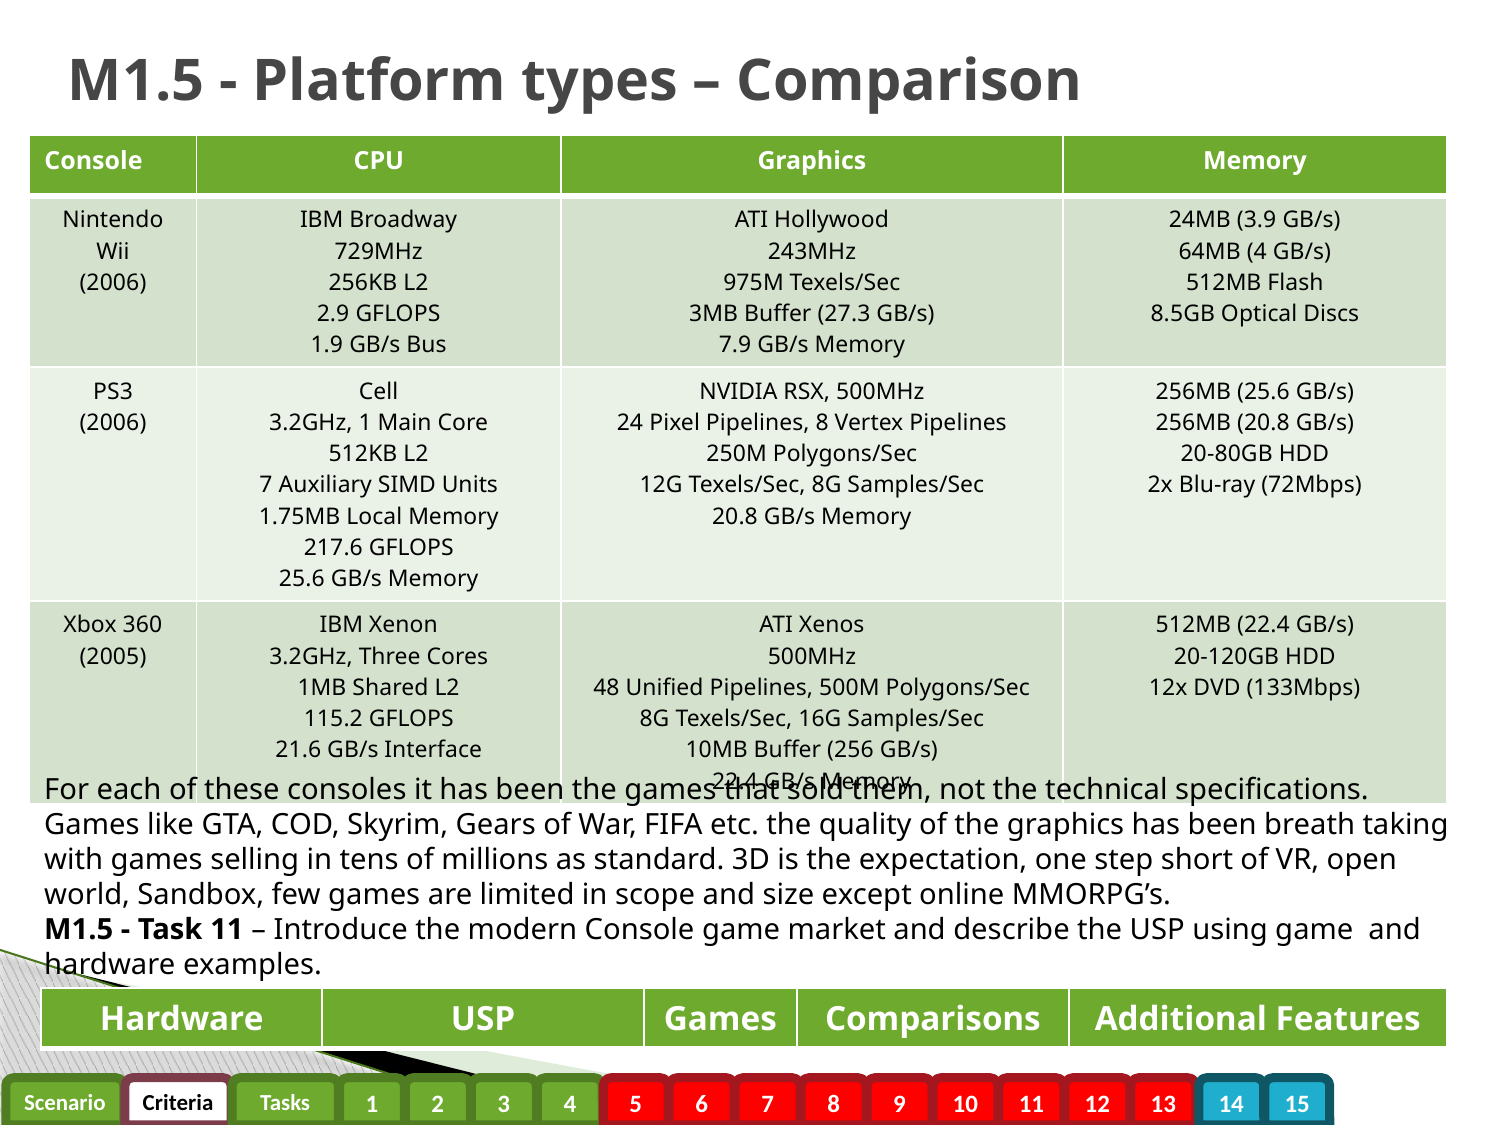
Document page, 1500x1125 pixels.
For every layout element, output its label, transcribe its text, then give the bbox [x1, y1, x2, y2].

table_cell 256MB (25.6 GB/s) 256MB (20.8 GB/s) 20-80GB HDD 2x Blu-ray (72Mbps) [1064, 368, 1446, 600]
text_box For each of these consoles it has been the games that sold them, not the technical specifications. Games like GTA, COD, Skyrim, Gears of War, FIFA etc. the quality of the graphics has been breath taking with games selling in tens of millions as standard. 3D is the expectation, one step short of VR, open world, Sandbox, few games are limited in scope and size except online MMORPG’s. M1.5 - Task 11 – Introduce the modern Console game market and describe the USP using game and hardware examples. [29, 763, 1471, 988]
table_header USP [323, 989, 643, 1046]
table_header Graphics [562, 136, 1062, 193]
table_cell Xbox 360 (2005) [30, 602, 196, 763]
table_cell IBM Broadway 729MHz 256KB L2 2.9 GFLOPS 1.9 GB/s Bus [197, 199, 560, 366]
table_cell ATI Hollywood 243MHz 975M Texels/Sec 3MB Buffer (27.3 GB/s) 7.9 GB/s Memory [562, 199, 1062, 366]
table_header Comparisons [798, 989, 1068, 1046]
table_header Hardware [42, 989, 321, 1046]
table_cell 24MB (3.9 GB/s) 64MB (4 GB/s) 512MB Flash 8.5GB Optical Discs [1064, 199, 1446, 366]
table_cell PS3 (2006) [30, 368, 196, 600]
table_header Console [30, 136, 196, 193]
table_header Additional Features [1070, 989, 1446, 1046]
table_cell NVIDIA RSX, 500MHz 24 Pixel Pipelines, 8 Vertex Pipelines 250M Polygons/Sec 12G Texels/Sec, 8G Samples/Sec 20.8 GB/s Memory [562, 368, 1062, 600]
table_header CPU [197, 136, 560, 193]
table_cell 512MB (22.4 GB/s) 20-120GB HDD 12x DVD (133Mbps) [1064, 602, 1446, 763]
table_cell Nintendo Wii (2006) [30, 199, 196, 366]
table_cell ATI Xenos 500MHz 48 Unified Pipelines, 500M Polygons/Sec 8G Texels/Sec, 16G Samples/Sec 10MB Buffer (256 GB/s) 22.4 GB/s Memory [562, 602, 1062, 763]
table_cell Cell 3.2GHz, 1 Main Core 512KB L2 7 Auxiliary SIMD Units 1.75MB Local Memory 217.6 GFLOPS 25.6 GB/s Memory [197, 368, 560, 600]
table_header Games [645, 989, 796, 1046]
table_cell IBM Xenon 3.2GHz, Three Cores 1MB Shared L2 115.2 GFLOPS 21.6 GB/s Interface [197, 602, 560, 763]
text_box M1.5 - Platform types – Comparison [53, 30, 1471, 126]
table_header Memory [1064, 136, 1446, 193]
